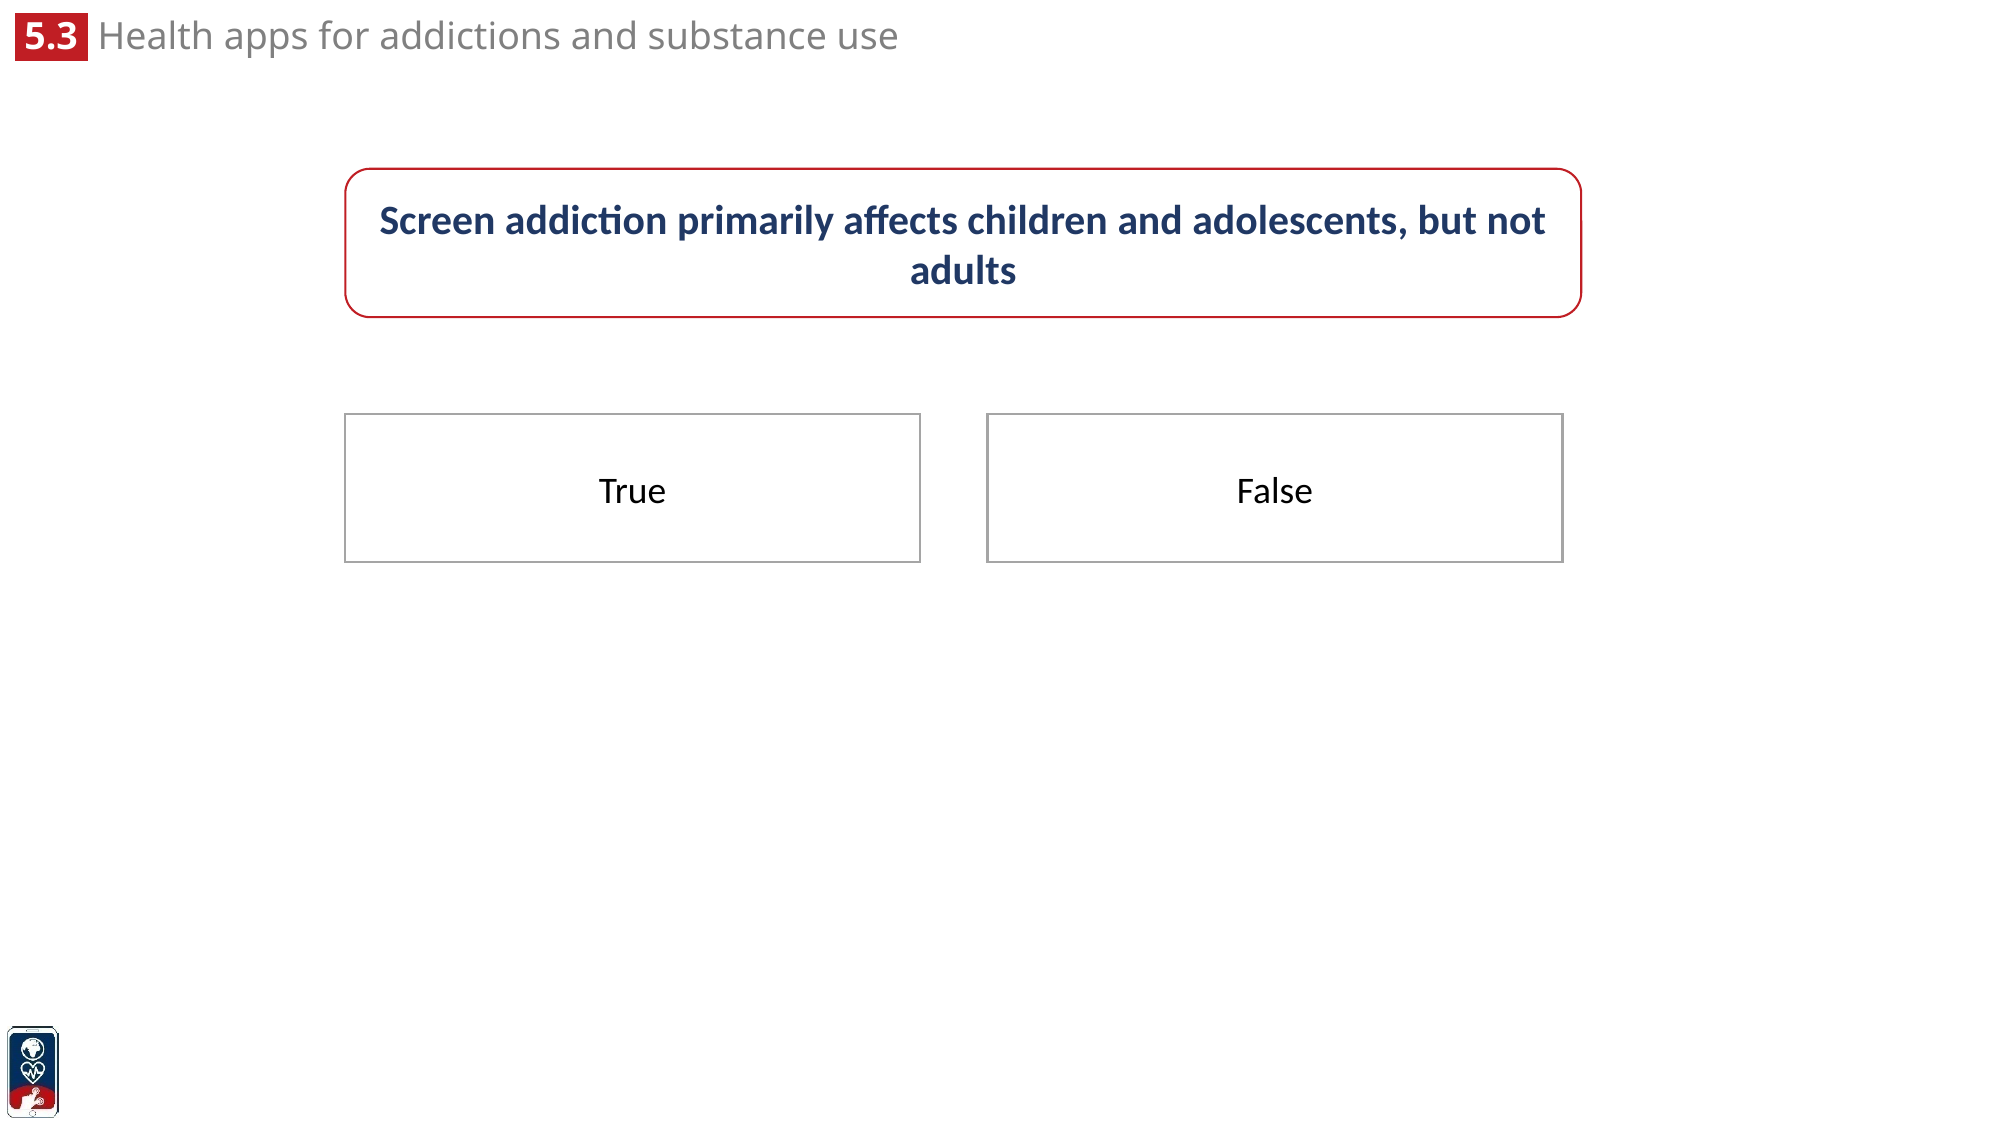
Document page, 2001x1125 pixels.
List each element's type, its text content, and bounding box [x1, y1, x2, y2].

text_box Screen addiction primarily affects children and adolescents, but not adults [344, 167, 1583, 319]
text_box False [986, 413, 1564, 563]
picture [7, 1026, 59, 1118]
text_box True [344, 413, 921, 563]
